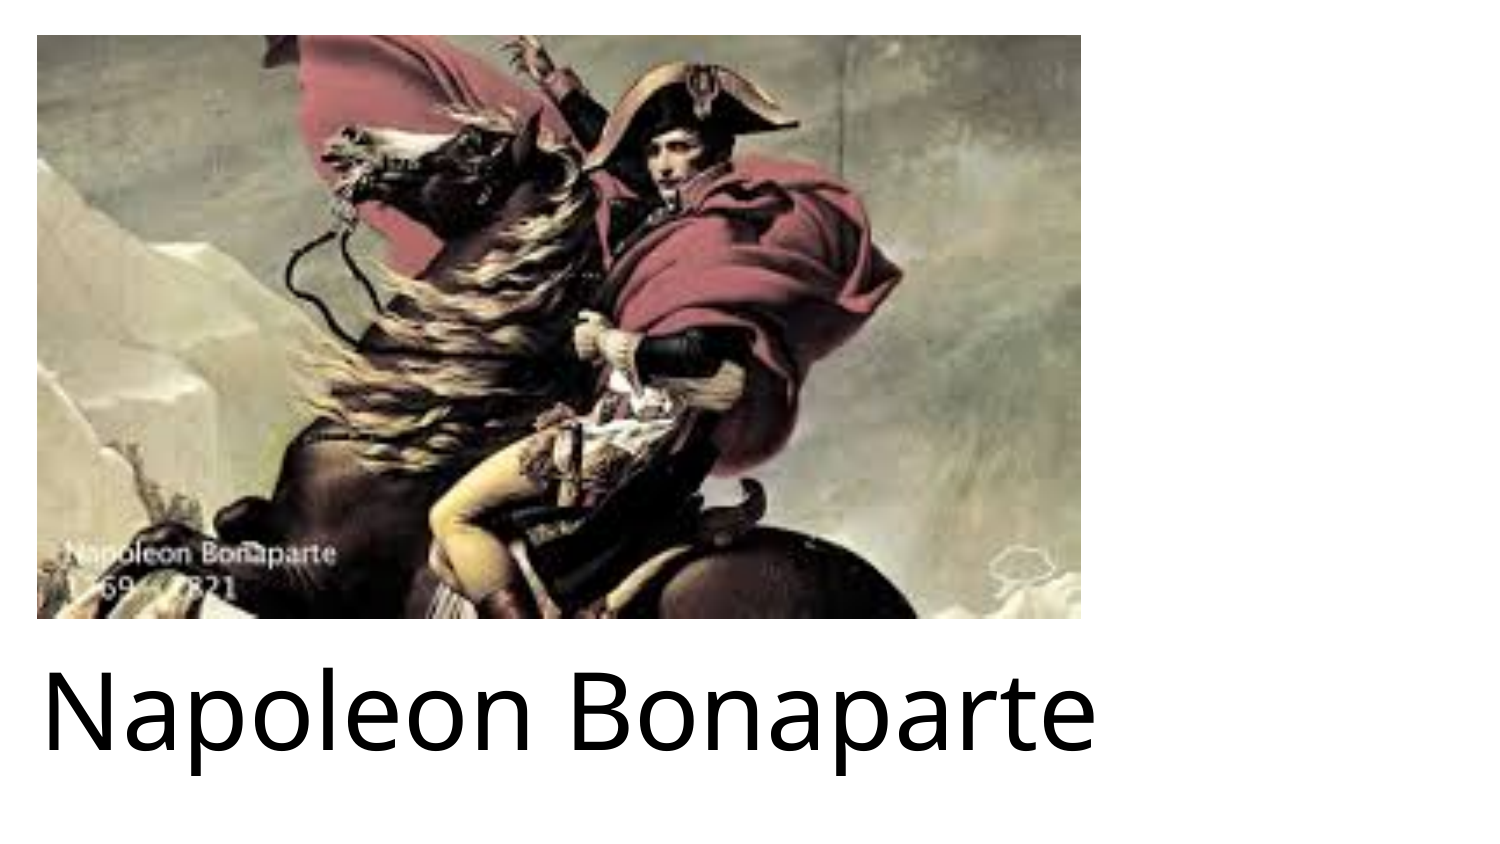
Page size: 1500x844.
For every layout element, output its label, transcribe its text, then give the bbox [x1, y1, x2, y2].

title Napoleon Bonaparte [24, 618, 1251, 787]
picture [37, 34, 1081, 620]
